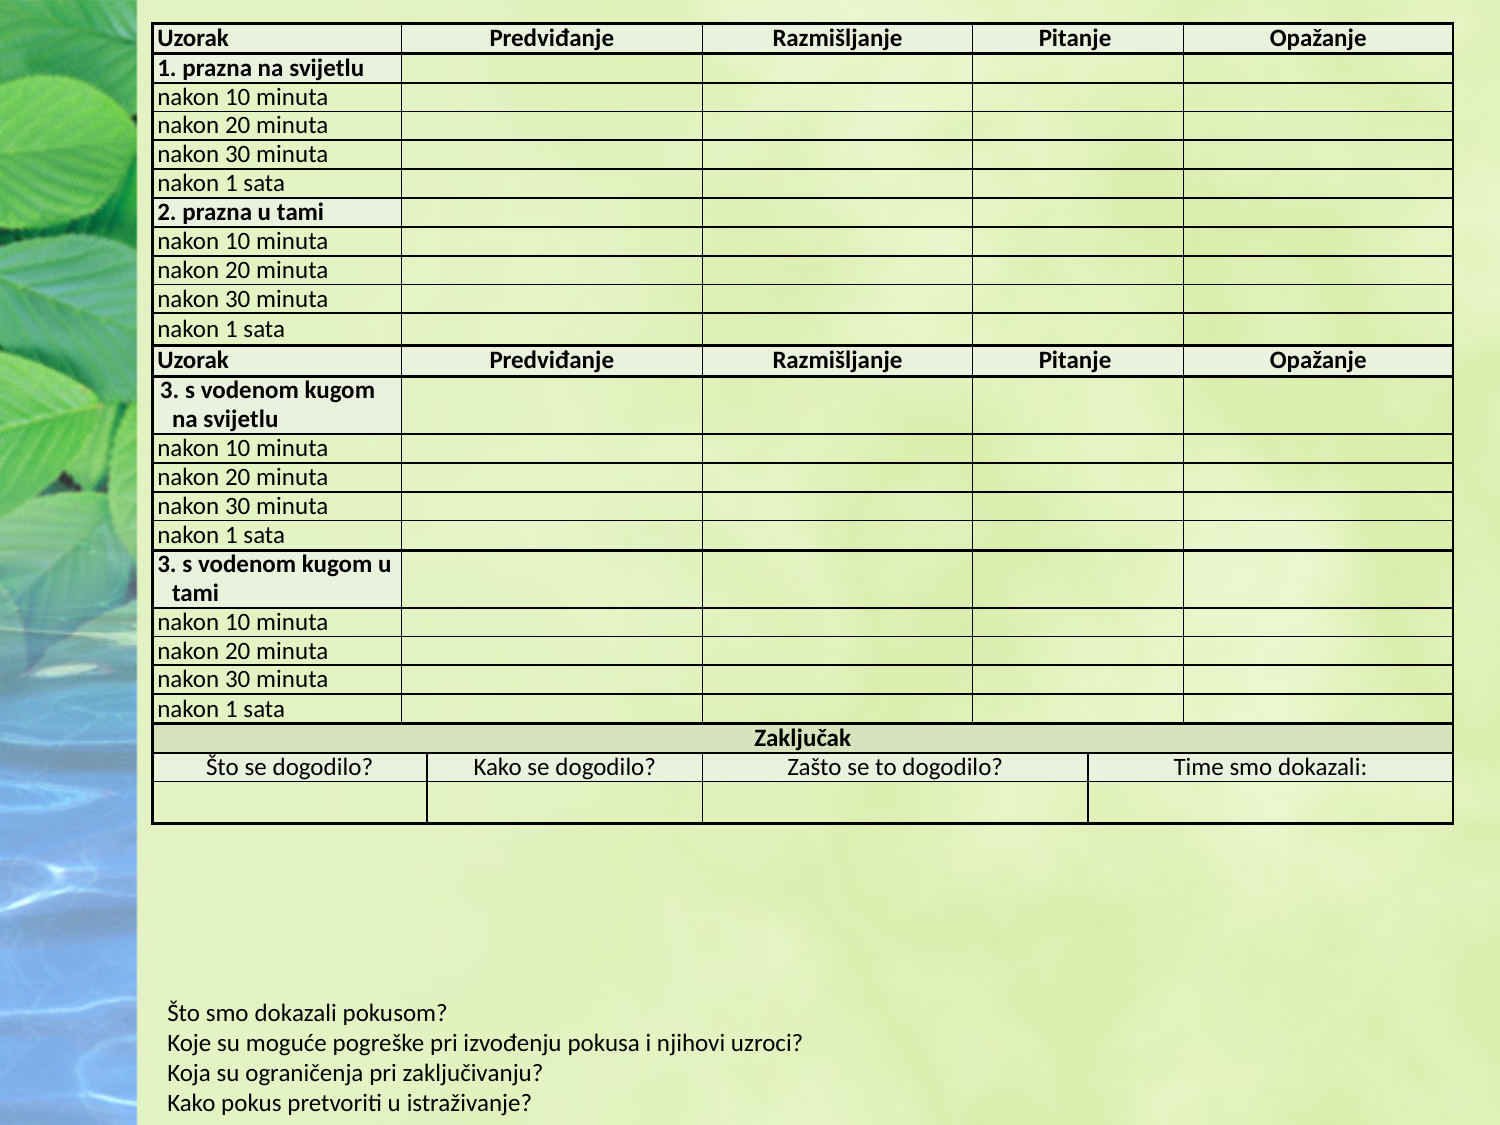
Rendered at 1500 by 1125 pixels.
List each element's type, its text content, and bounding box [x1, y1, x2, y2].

table_cell [703, 552, 972, 607]
table_cell [1184, 521, 1452, 549]
table_cell [703, 170, 972, 197]
table_cell [703, 112, 972, 139]
table_cell Opažanje [1184, 347, 1452, 375]
table_cell 3. s vodenom kugom na svijetlu [154, 378, 401, 433]
table_cell Time smo dokazali: [1089, 754, 1452, 781]
table_cell [1184, 285, 1452, 312]
table_cell Pitanje [973, 347, 1183, 375]
table_cell [402, 199, 702, 226]
table_cell [402, 378, 702, 433]
table_cell [973, 609, 1183, 636]
table_cell Kako se dogodilo? [428, 754, 702, 781]
table_cell [703, 285, 972, 312]
table_cell [703, 666, 972, 693]
table_cell [1184, 666, 1452, 693]
table_cell [703, 493, 972, 520]
table_cell [402, 141, 702, 168]
table_cell [973, 435, 1183, 462]
table_cell nakon 1 sata [154, 314, 401, 344]
table_header Razmišljanje [703, 25, 972, 52]
table_cell [1184, 170, 1452, 197]
table_cell [1184, 464, 1452, 491]
table_header Predviđanje [402, 25, 702, 52]
table_cell [973, 552, 1183, 607]
table_cell nakon 20 minuta [154, 464, 401, 491]
table_cell [973, 637, 1183, 664]
table_cell nakon 1 sata [154, 170, 401, 197]
table_cell [703, 314, 972, 344]
table_cell [402, 55, 702, 82]
picture [0, 0, 1500, 1125]
table_cell nakon 30 minuta [154, 285, 401, 312]
table_cell [973, 666, 1183, 693]
table_cell [973, 84, 1183, 111]
table_cell [973, 493, 1183, 520]
table_cell 2. prazna u tami [154, 199, 401, 226]
table_cell [973, 314, 1183, 344]
table_cell [402, 666, 702, 693]
table_cell [703, 55, 972, 82]
table_cell [1184, 314, 1452, 344]
table_cell [973, 695, 1183, 722]
table_cell [973, 257, 1183, 284]
table_cell Uzorak [154, 347, 401, 375]
table_cell [1184, 493, 1452, 520]
table_cell [1184, 435, 1452, 462]
table_cell nakon 20 minuta [154, 637, 401, 664]
table_cell nakon 20 minuta [154, 257, 401, 284]
table_cell [1184, 112, 1452, 139]
table_cell nakon 10 minuta [154, 84, 401, 111]
table_cell nakon 20 minuta [154, 112, 401, 139]
table_cell [703, 84, 972, 111]
table_cell 3. s vodenom kugom u tami [154, 552, 401, 607]
table_cell [703, 464, 972, 491]
table_cell [1184, 199, 1452, 226]
table_cell [1184, 228, 1452, 255]
table_cell [973, 141, 1183, 168]
table_cell 1. prazna na svijetlu [154, 55, 401, 82]
table_cell [402, 435, 702, 462]
table_cell [402, 314, 702, 344]
table_cell [973, 112, 1183, 139]
table_cell [703, 257, 972, 284]
table_cell Zaključak [154, 725, 1452, 752]
table_cell [1184, 55, 1452, 82]
table_cell [1184, 257, 1452, 284]
table_cell [402, 112, 702, 139]
table_cell [973, 378, 1183, 433]
table_cell [402, 84, 702, 111]
table_cell [402, 285, 702, 312]
table_cell [402, 695, 702, 722]
table_cell nakon 30 minuta [154, 666, 401, 693]
table_cell [973, 55, 1183, 82]
table_header Uzorak [154, 25, 401, 52]
table_cell Što se dogodilo? [154, 754, 426, 781]
table_cell [703, 782, 1087, 822]
table_cell [703, 378, 972, 433]
table_cell [1184, 141, 1452, 168]
table_cell [973, 285, 1183, 312]
table_cell [402, 521, 702, 549]
table_cell Razmišljanje [703, 347, 972, 375]
table_cell nakon 10 minuta [154, 435, 401, 462]
table_cell [1184, 378, 1452, 433]
table_cell Zašto se to dogodilo? [703, 754, 1087, 781]
table_cell [402, 170, 702, 197]
table_cell nakon 10 minuta [154, 609, 401, 636]
table_cell [703, 199, 972, 226]
table_cell nakon 1 sata [154, 521, 401, 549]
table_cell Predviđanje [402, 347, 702, 375]
table_cell [973, 464, 1183, 491]
table_cell [154, 782, 426, 822]
table_cell nakon 10 minuta [154, 228, 401, 255]
table_cell [1184, 609, 1452, 636]
table_header Opažanje [1184, 25, 1452, 52]
table_cell [402, 637, 702, 664]
table_cell [1184, 695, 1452, 722]
table_cell [1184, 84, 1452, 111]
table_cell nakon 30 minuta [154, 493, 401, 520]
table_cell [703, 141, 972, 168]
table_cell [402, 552, 702, 607]
table_cell [973, 170, 1183, 197]
table_cell [1184, 552, 1452, 607]
table_cell [973, 199, 1183, 226]
table_cell nakon 1 sata [154, 695, 401, 722]
table_cell [703, 695, 972, 722]
table_cell [703, 435, 972, 462]
table_cell [703, 228, 972, 255]
table_cell [402, 609, 702, 636]
table_header Pitanje [973, 25, 1183, 52]
table_cell [402, 493, 702, 520]
table_cell nakon 30 minuta [154, 141, 401, 168]
table_cell [402, 257, 702, 284]
table_cell [973, 521, 1183, 549]
table_cell [1089, 782, 1452, 822]
table_cell [703, 637, 972, 664]
text_box Što smo dokazali pokusom? Koje su moguće pogreške pri izvođenju pokusa i njihovi uzroci? Koja su ograničenja pri zaključivanju? Kako pokus pretvoriti u istraživanje? [152, 989, 1360, 1125]
table_cell [1184, 637, 1452, 664]
table_cell [973, 228, 1183, 255]
table_cell [402, 228, 702, 255]
table_cell [402, 464, 702, 491]
table_cell [428, 782, 702, 822]
table_cell [703, 609, 972, 636]
table_cell [703, 521, 972, 549]
